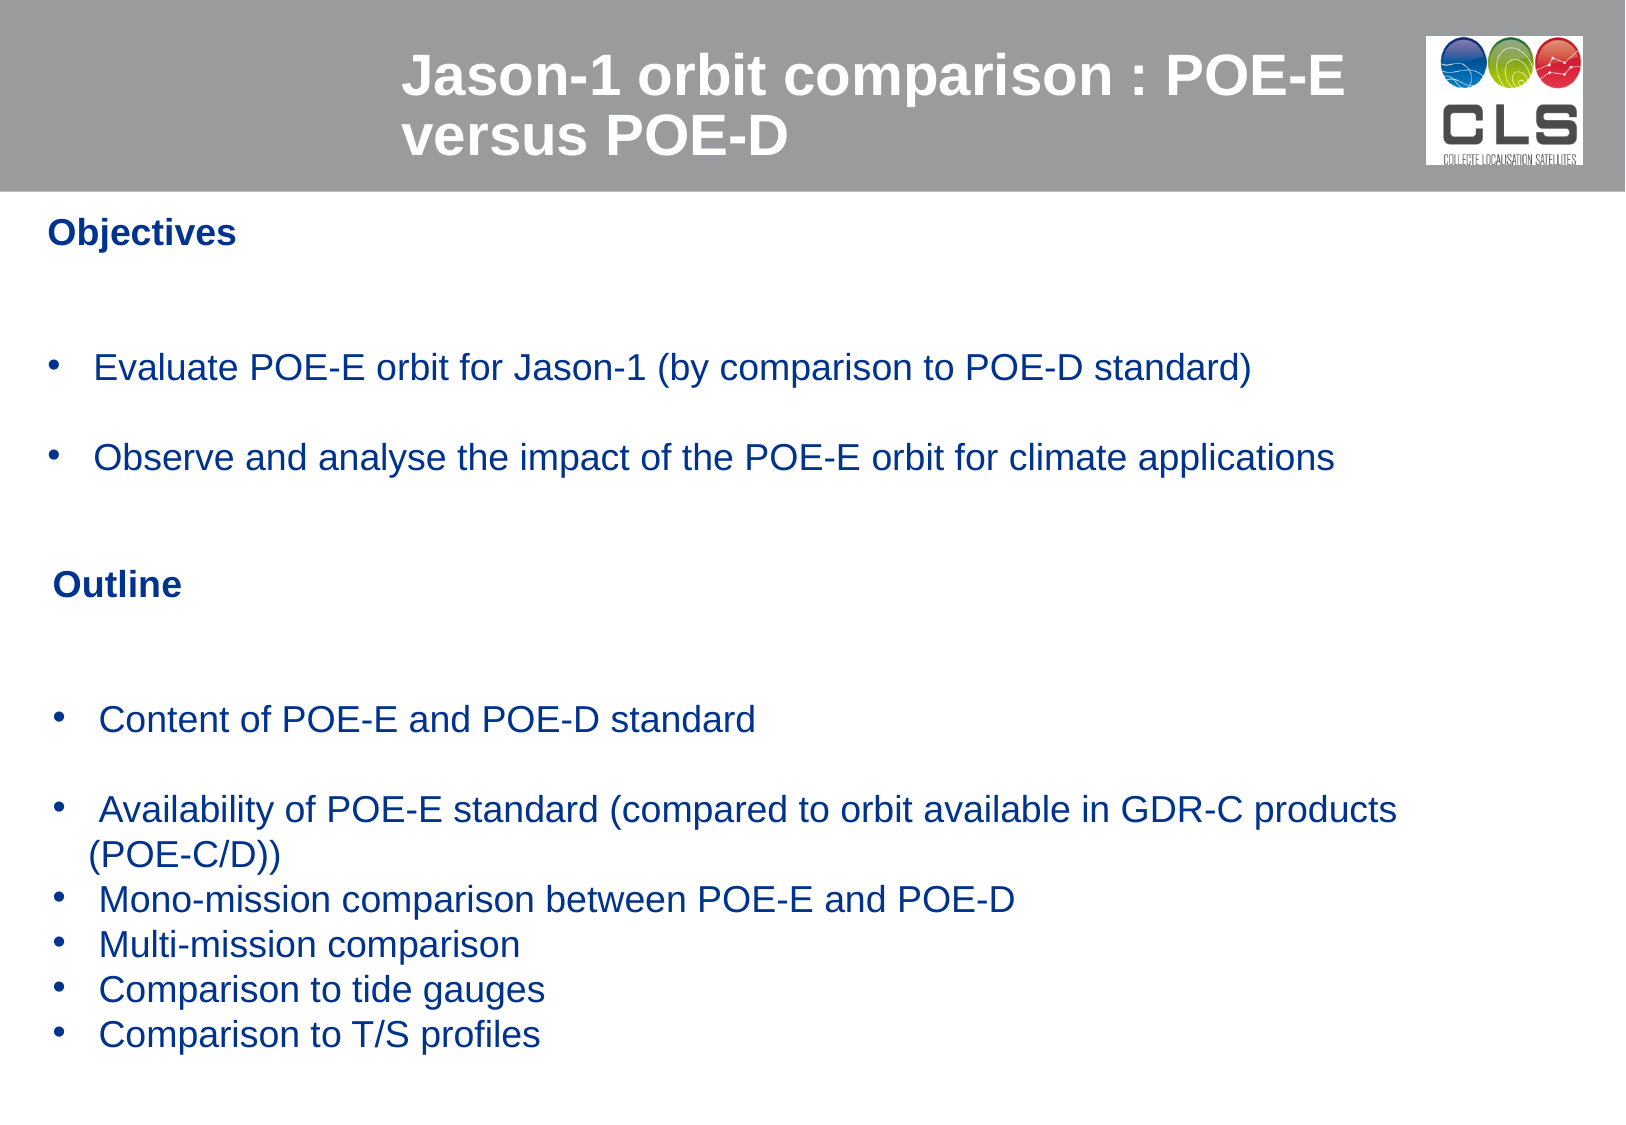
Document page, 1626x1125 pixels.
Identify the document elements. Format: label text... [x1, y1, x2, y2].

text_box Outline Content of POE-E and POE-D standard Availability of POE-E standard (compared to orbit available in GDR-C products (POE-C/D)) Mono-mission comparison between POE-E and POE-D Multi-mission comparison Comparison to tide gauges Comparison to T/S profiles [37, 552, 1602, 845]
picture [1426, 36, 1583, 165]
text_box Objectives Evaluate POE-E orbit for Jason-1 (by comparison to POE-D standard) Observe and analyse the impact of the POE-E orbit for climate applications [32, 200, 1597, 493]
text_box Jason-1 orbit comparison : POE-E versus POE-D [386, 40, 1479, 172]
